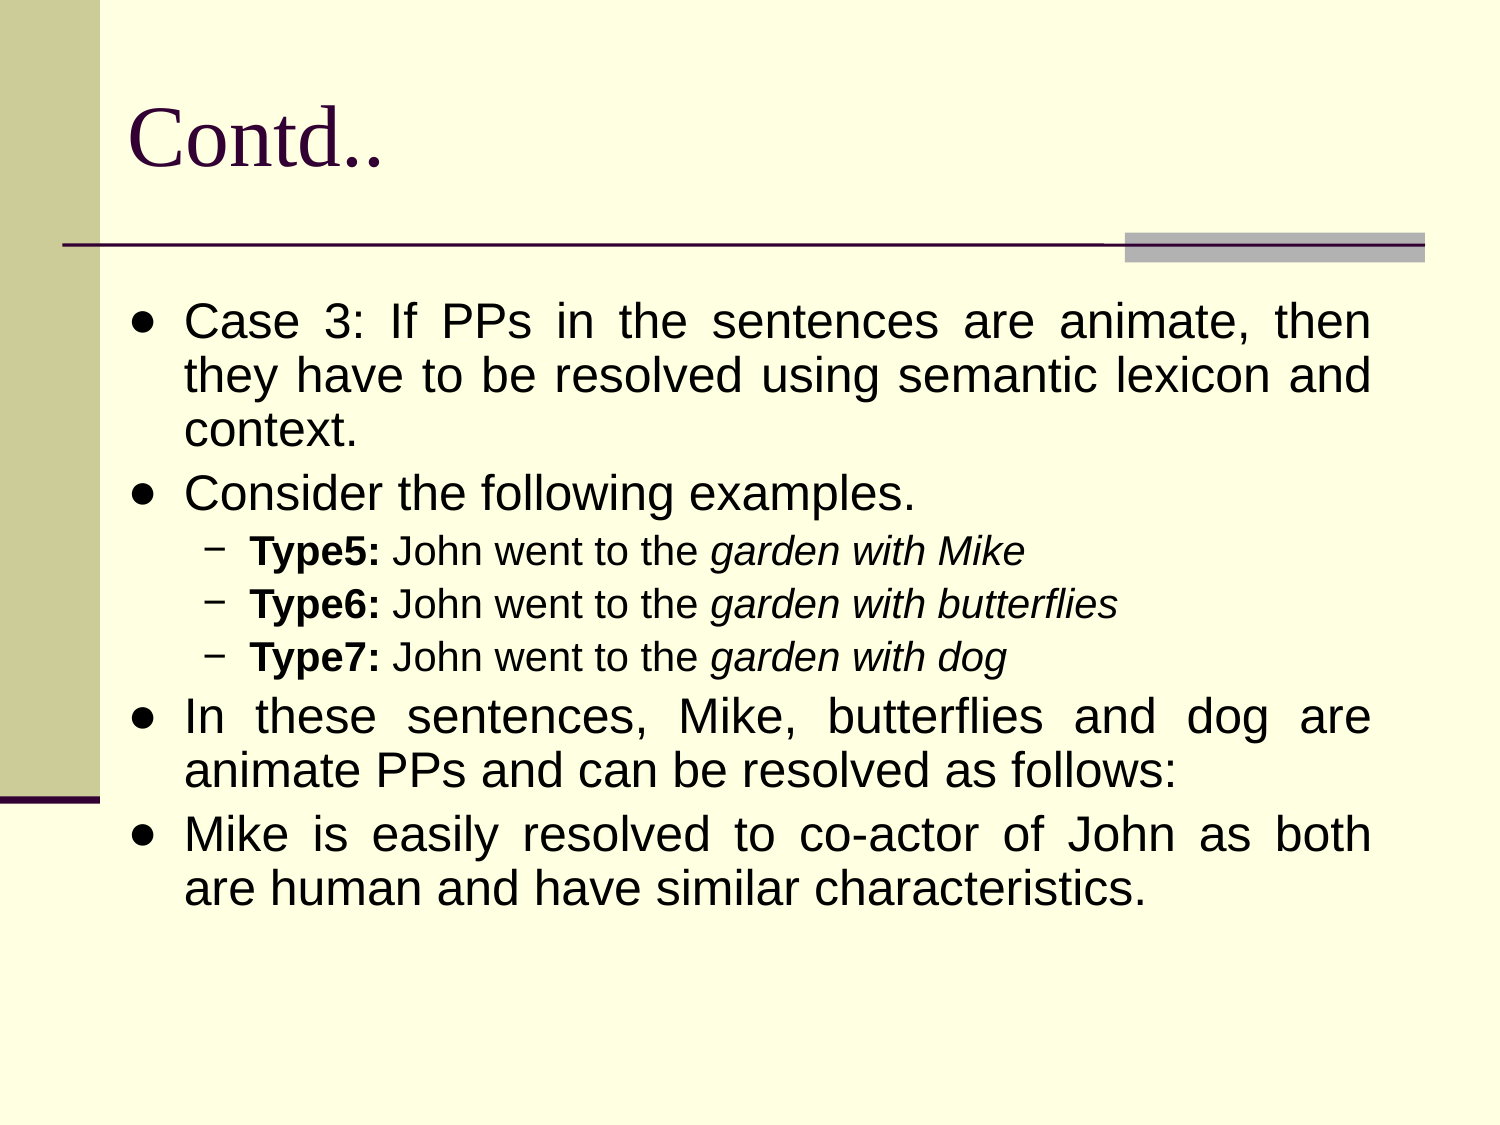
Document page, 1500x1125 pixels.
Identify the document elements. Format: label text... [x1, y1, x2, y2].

list Case 3: If PPs in the sentences are animate, then they have to be resolved using semantic lexicon and context. Consider the following examples. Type5: John went to the garden with Mike Type6: John went to the garden with butterflies Type7: John went to the garden with dog In these sentences, Mike, butterflies and dog are animate PPs and can be resolved as follows: Mike is easily resolved to co-actor of John as both are human and have similar characteristics. [112, 287, 1388, 1000]
title Contd.. [112, 62, 1388, 200]
